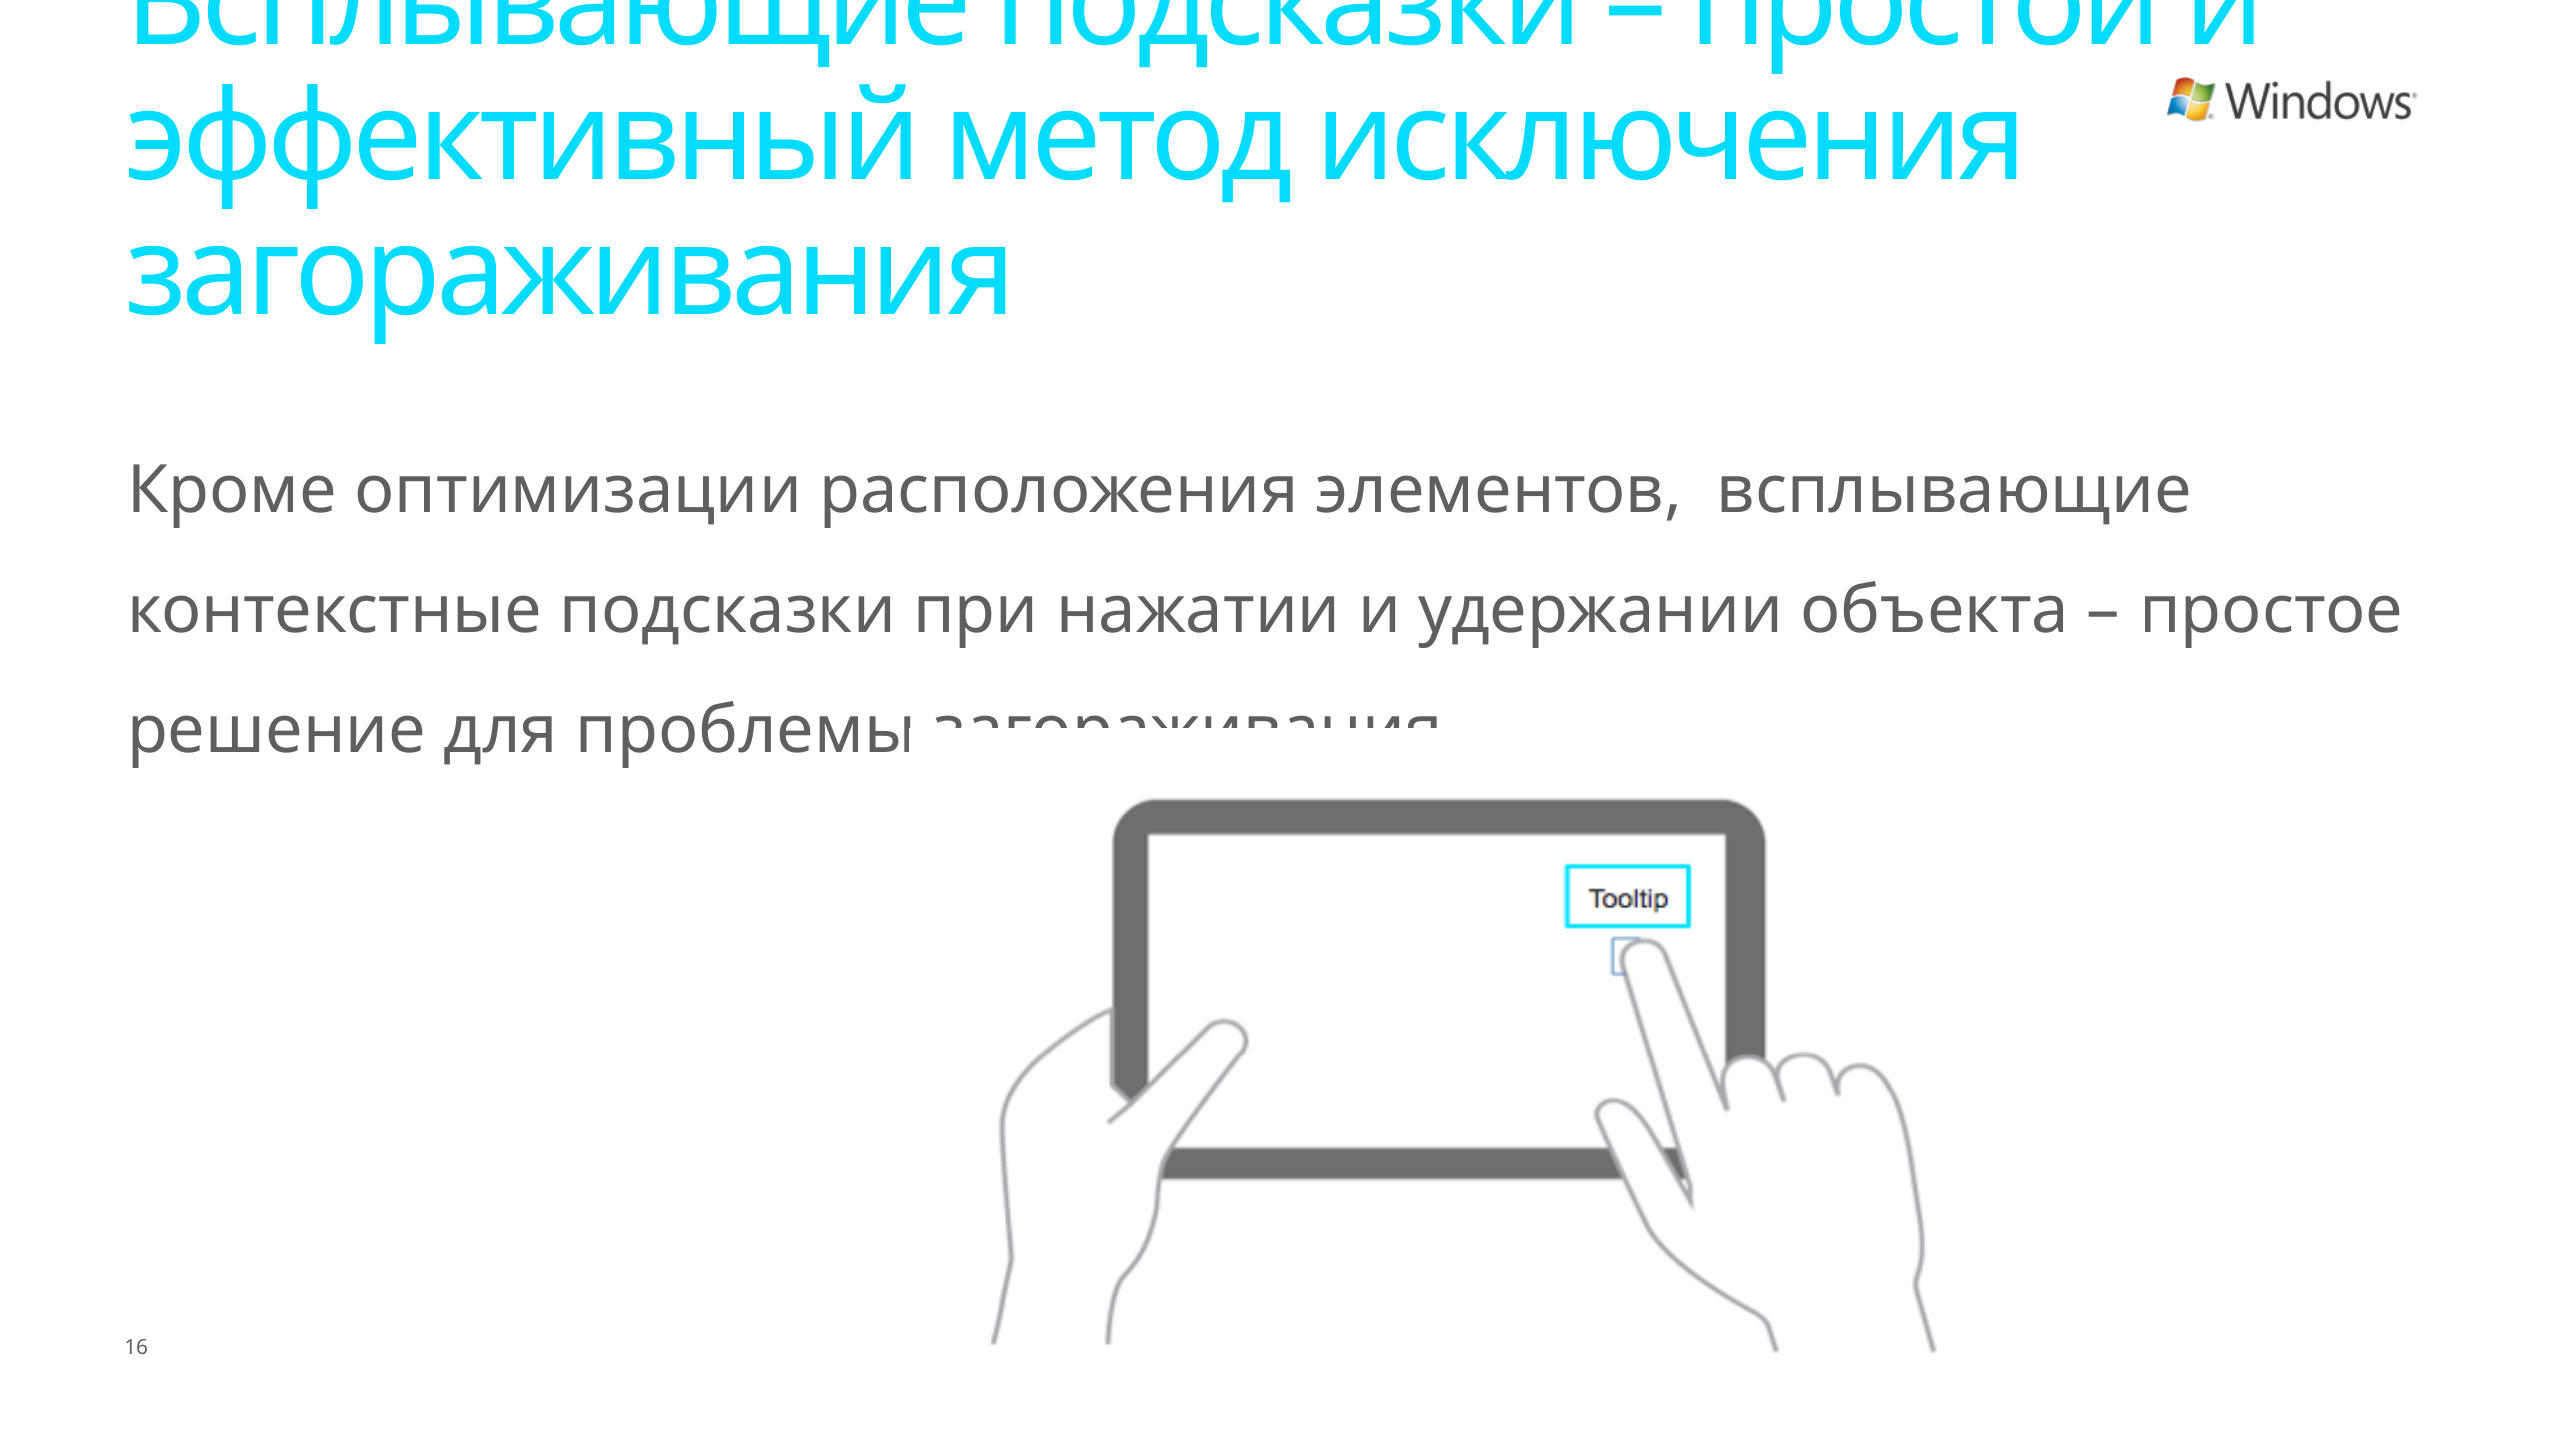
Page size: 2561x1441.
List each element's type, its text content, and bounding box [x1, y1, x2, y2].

title Всплывающие подсказки – простой и эффективный метод исключения загораживания [125, 104, 2561, 342]
list Кроме оптимизации расположения элементов, всплывающие контекстные подсказки при нажатии и удержании объекта – простое решение для проблемы загораживания [127, 405, 2470, 770]
picture [909, 727, 1960, 1372]
picture [2167, 77, 2443, 104]
